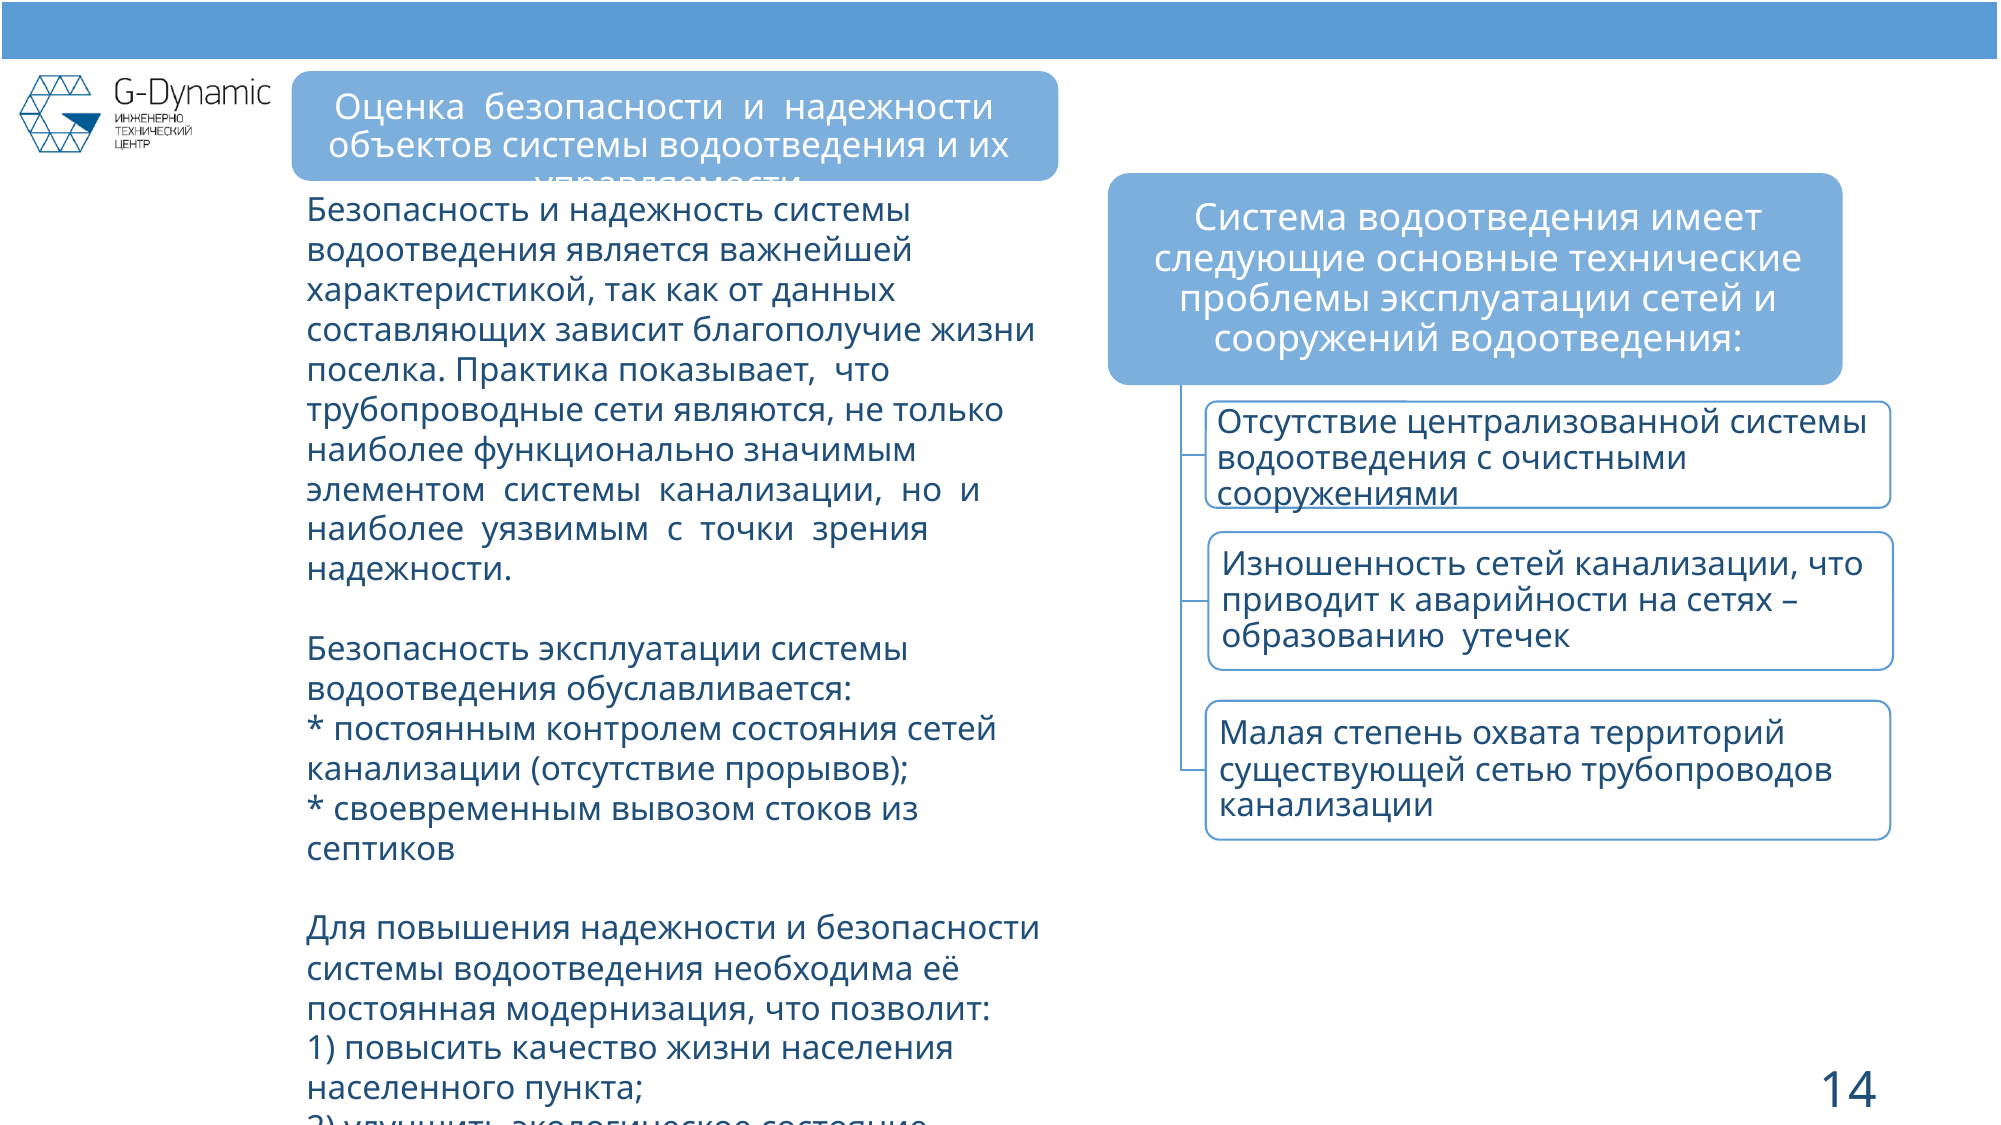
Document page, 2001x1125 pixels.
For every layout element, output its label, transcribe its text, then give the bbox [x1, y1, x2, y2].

slide_number 14 [1541, 1082, 1892, 1125]
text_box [1081, 0, 1915, 1082]
text_box Оценка безопасности и надежности объектов системы водоотведения и их управляемости [219, 81, 1044, 230]
text_box Безопасность и надежность системы водоотведения является важнейшей характеристикой, так как от данных составляющих зависит благополучие жизни поселка. Практика показывает, что трубопроводные сети являются, не только наиболее функционально значимым элементом системы канализации, но и наиболее уязвимым с точки зрения надежности. Безопасность эксплуатации системы водоотведения обуславливается: * постоянным контролем состояния сетей канализации (отсутствие прорывов); * своевременным вывозом стоков из септиков Для повышения надежности и безопасности системы водоотведения необходима её постоянная модернизация, что позволит: 1) повысить качество жизни населения населенного пункта; 2) улучшить экологическое состояние территории поселения; 3) обеспечить более рациональное использование водных ресурсов [291, 180, 1059, 1125]
table_header [2, 2, 1081, 59]
picture [0, 52, 292, 174]
text_box [292, 70, 1060, 182]
table_header [1915, 2, 1997, 59]
